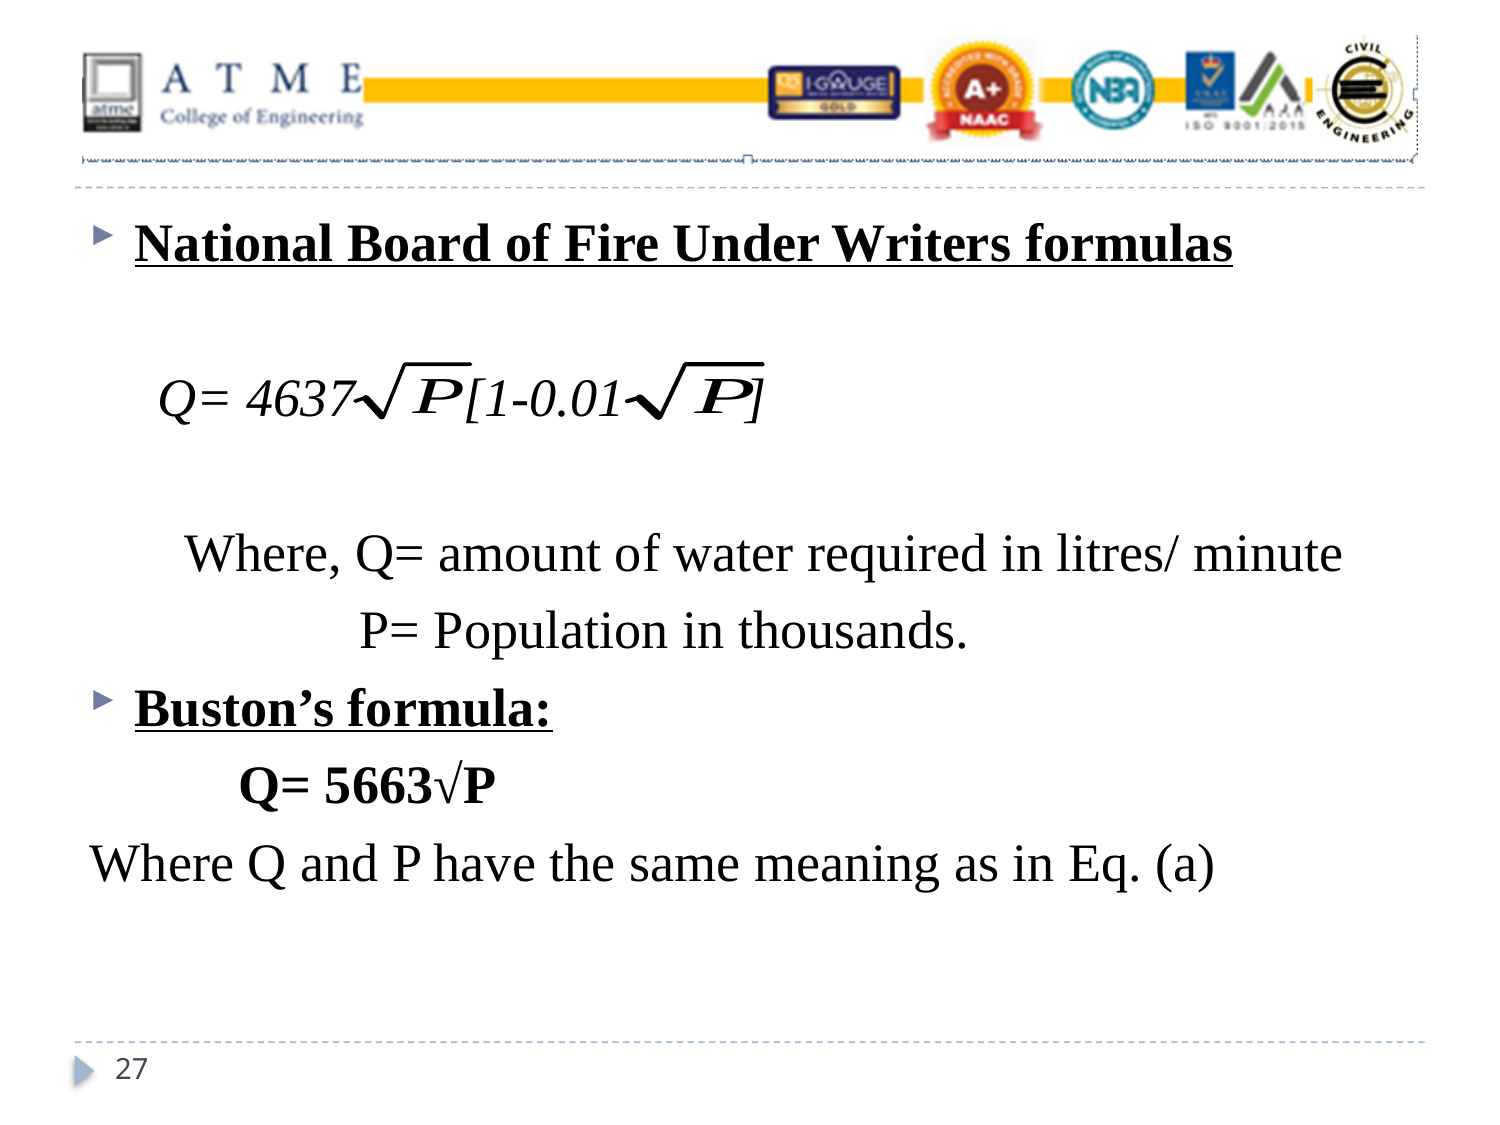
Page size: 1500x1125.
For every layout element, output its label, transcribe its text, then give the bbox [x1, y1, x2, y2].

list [338, 350, 490, 516]
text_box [608, 350, 785, 516]
list National Board of Fire Under Writers formulas Q= 4637 [1-0.01 ] Where, Q= amount of water required in litres/ minute P= Population in thousands. Buston’s formula: Q= 5663√P Where Q and P have the same meaning as in Eq. (a) [75, 200, 1463, 1010]
picture [82, 35, 1418, 164]
slide_number 27 [100, 1042, 426, 1103]
